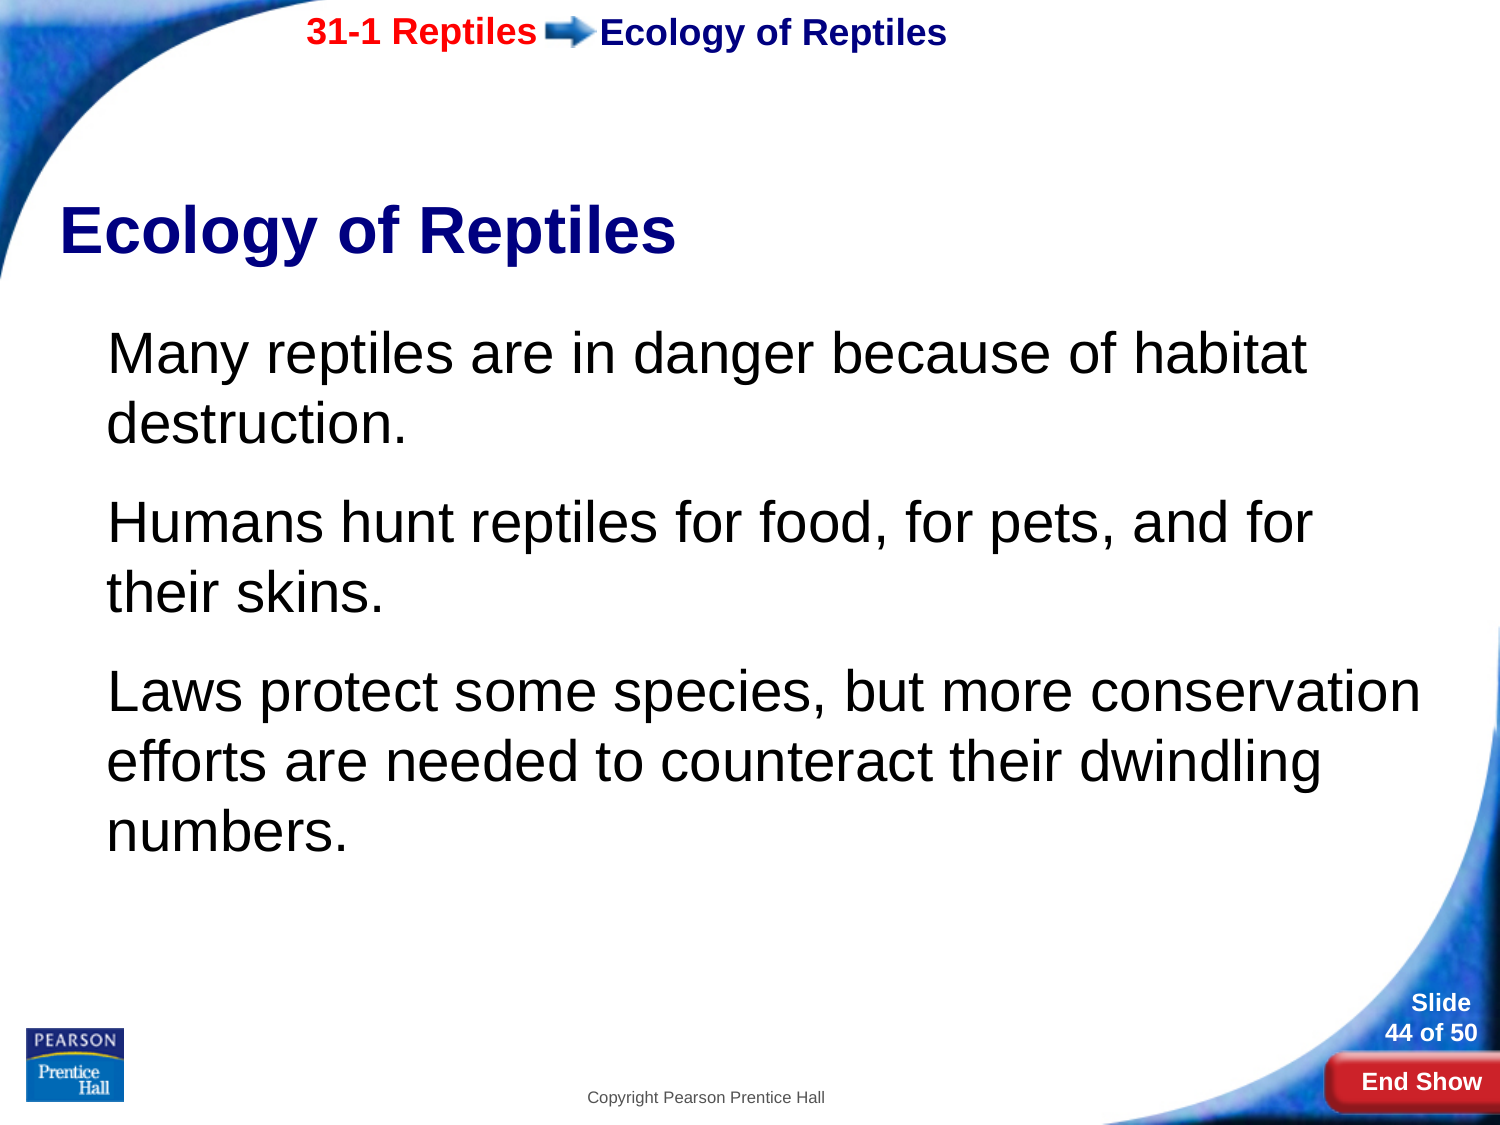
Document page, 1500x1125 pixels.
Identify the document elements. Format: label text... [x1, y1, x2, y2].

list Ecology of Reptiles Many reptiles are in danger because of habitat destruction. Humans hunt reptiles for food, for pets, and for their skins. Laws protect some species, but more conservation efforts are needed to counteract their dwindling numbers. [44, 179, 1448, 976]
title Ecology of Reptiles [584, 0, 1254, 76]
footer Copyright Pearson Prentice Hall [468, 1078, 945, 1105]
picture [0, 0, 1500, 1125]
